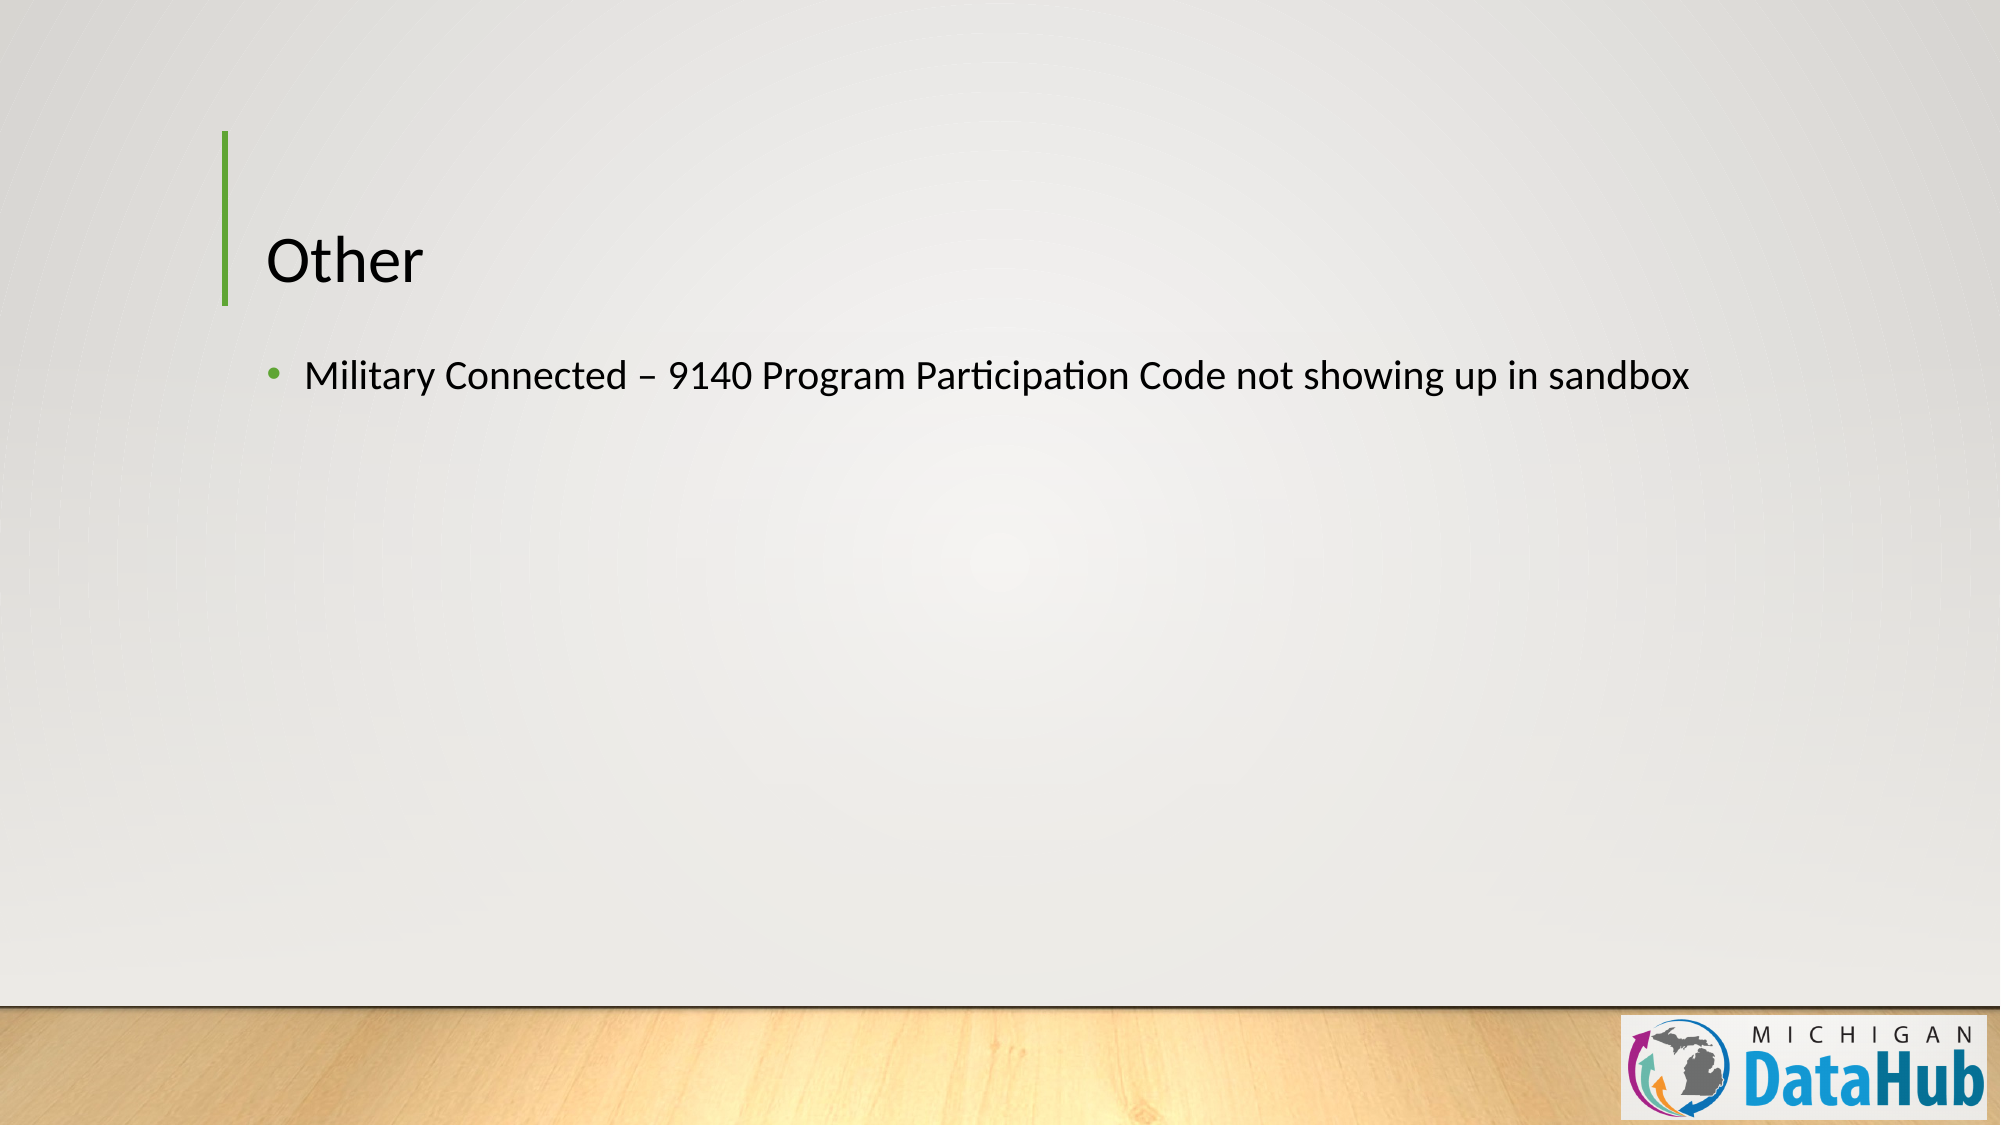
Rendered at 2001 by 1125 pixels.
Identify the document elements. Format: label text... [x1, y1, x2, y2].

picture [0, 1006, 2000, 1125]
title Other [251, 131, 1814, 305]
list Military Connected – 9140 Program Participation Code not showing up in sandbox [251, 330, 1814, 897]
